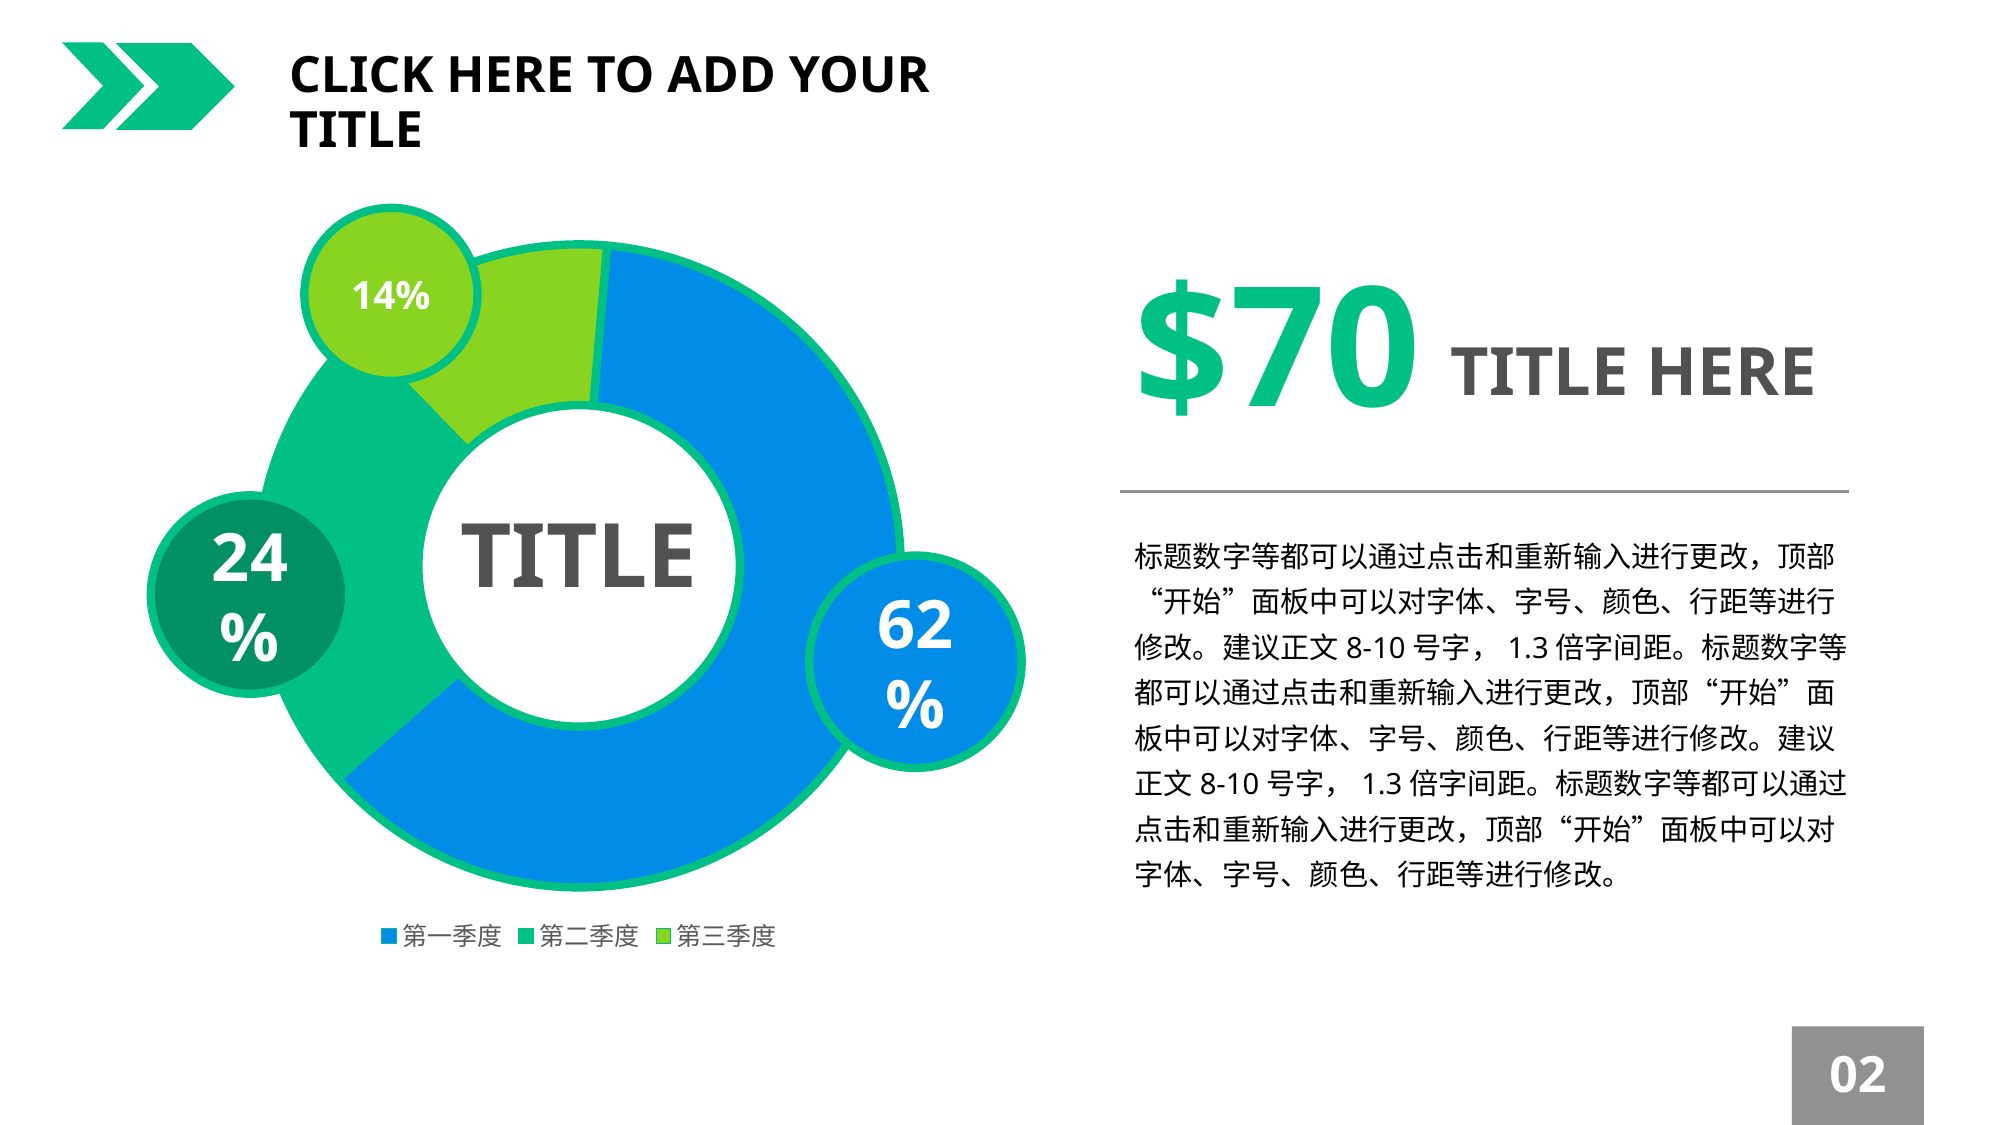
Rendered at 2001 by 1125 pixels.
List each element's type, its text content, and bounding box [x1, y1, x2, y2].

chart [0, 229, 1159, 960]
text_box 14% [332, 206, 450, 229]
list CLICK HERE TO ADD YOUR TITLE [274, 42, 1073, 130]
text_box TITLE HERE [1436, 321, 1870, 417]
list 02 [1791, 1026, 1924, 1125]
text_box $70 [1159, 232, 1436, 447]
text_box 标题数字等都可以通过点击和重新输入进行更改，顶部“开始”面板中可以对字体、字号、颜色、行距等进行修改。建议正文8-10号字，1.3倍字间距。标题数字等都可以通过点击和重新输入进行更改，顶部“开始”面板中可以对字体、字号、颜色、行距等进行修改。建议正文8-10号字，1.3倍字间距。标题数字等都可以通过点击和重新输入进行更改，顶部“开始”面板中可以对字体、字号、颜色、行距等进行修改。 [1159, 520, 1870, 899]
